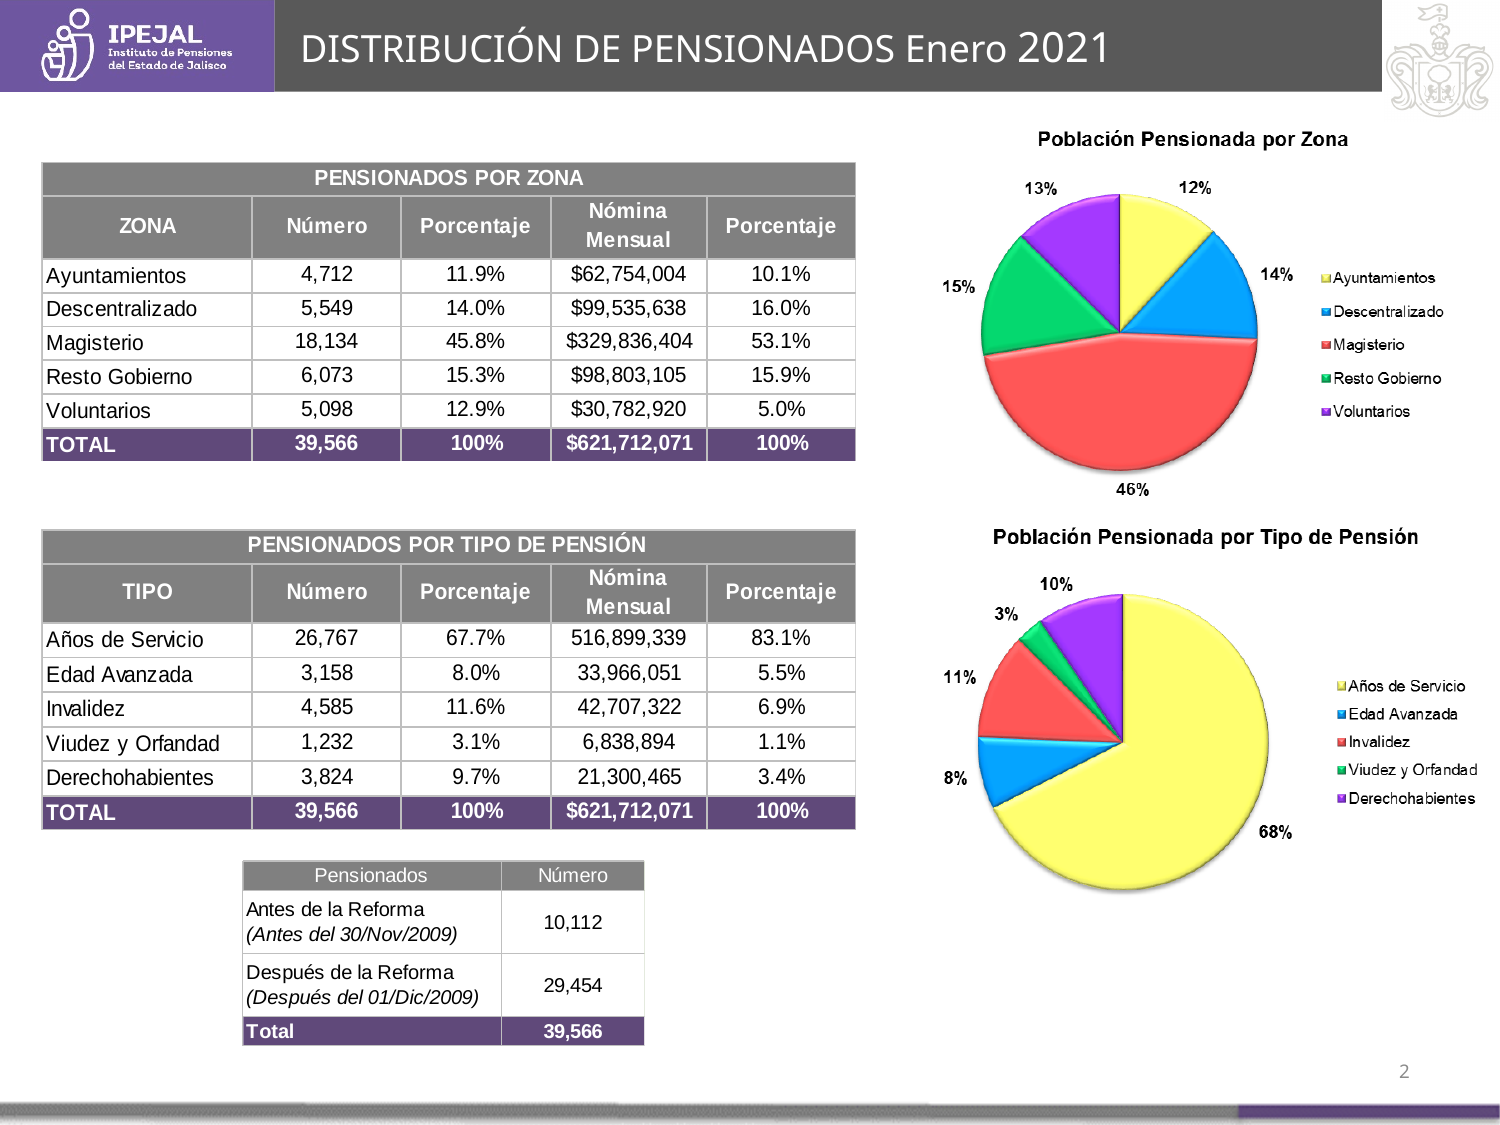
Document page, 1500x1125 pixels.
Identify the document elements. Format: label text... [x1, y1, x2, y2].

slide_number 2 [1074, 1042, 1425, 1103]
picture [41, 528, 858, 832]
picture [41, 161, 858, 463]
picture [897, 113, 1495, 933]
text_box DISTRIBUCIÓN DE PENSIONADOS Enero 2021 [285, 19, 1500, 74]
picture [0, 1096, 1500, 1125]
picture [242, 860, 646, 1047]
picture [0, 0, 275, 92]
